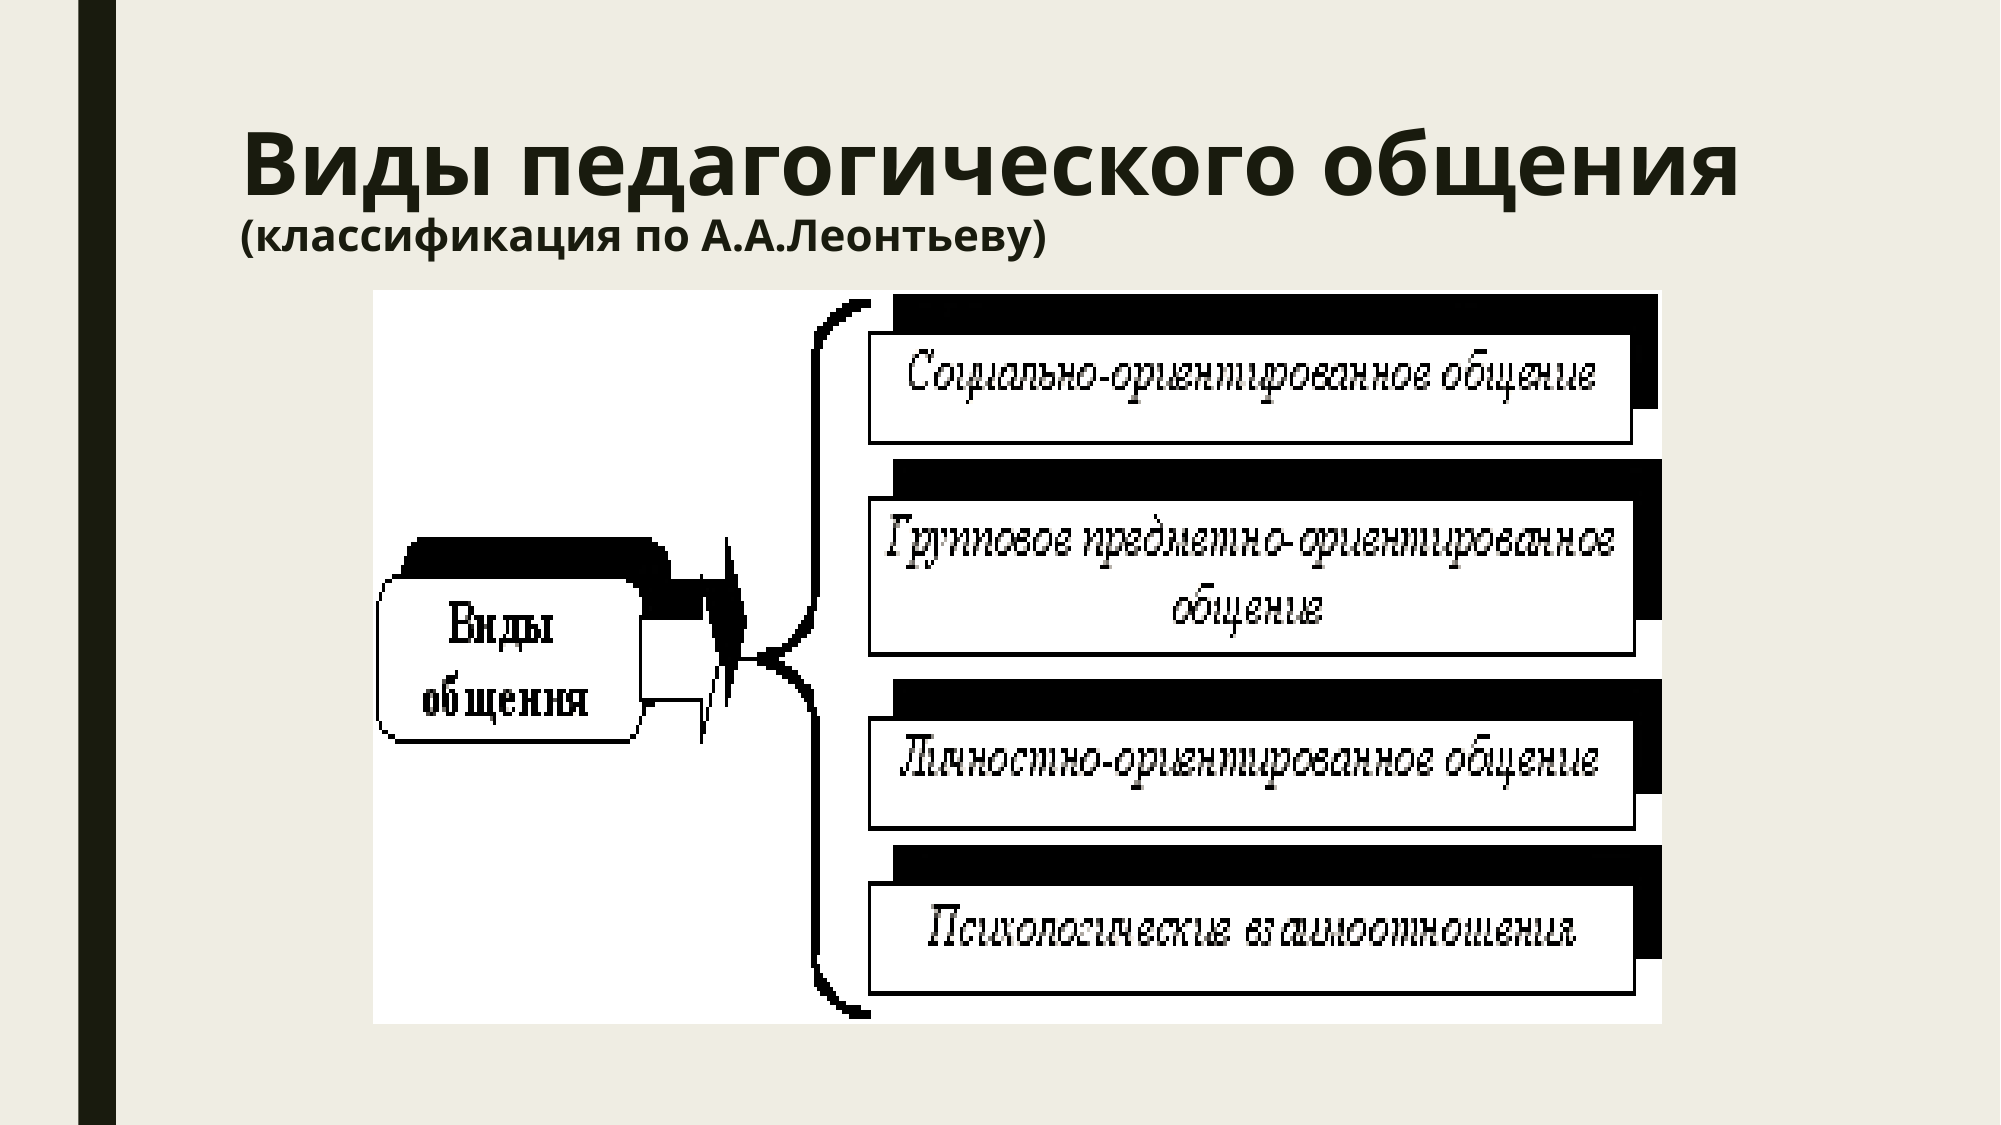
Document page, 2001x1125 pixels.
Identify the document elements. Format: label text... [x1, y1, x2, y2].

title Виды педагогического общения (классификация по А.А.Леонтьеву) [225, 112, 1800, 357]
picture [373, 290, 1662, 1024]
